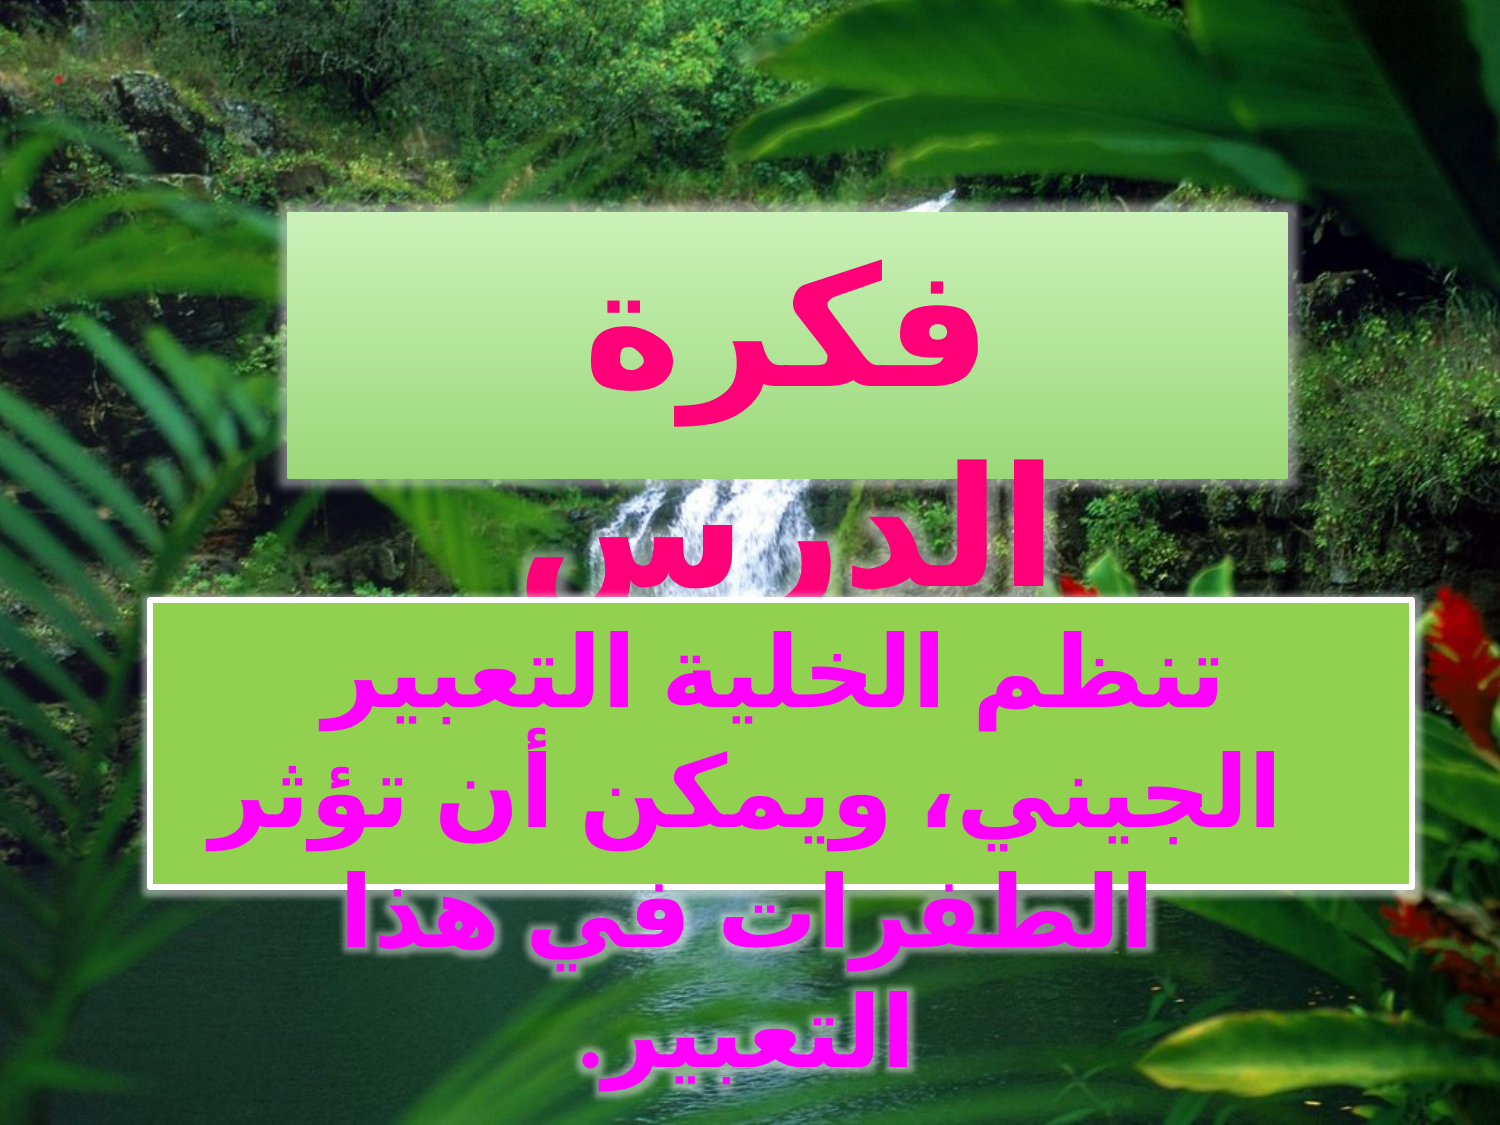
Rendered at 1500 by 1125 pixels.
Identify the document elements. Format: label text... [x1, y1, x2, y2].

text_box فكرة الدرس [287, 212, 1288, 479]
picture [0, 0, 1500, 1125]
text_box تنظم الخلية التعبير الجيني، ويمكن أن تؤثر الطفرات في هذا التعبير. [147, 597, 1415, 890]
